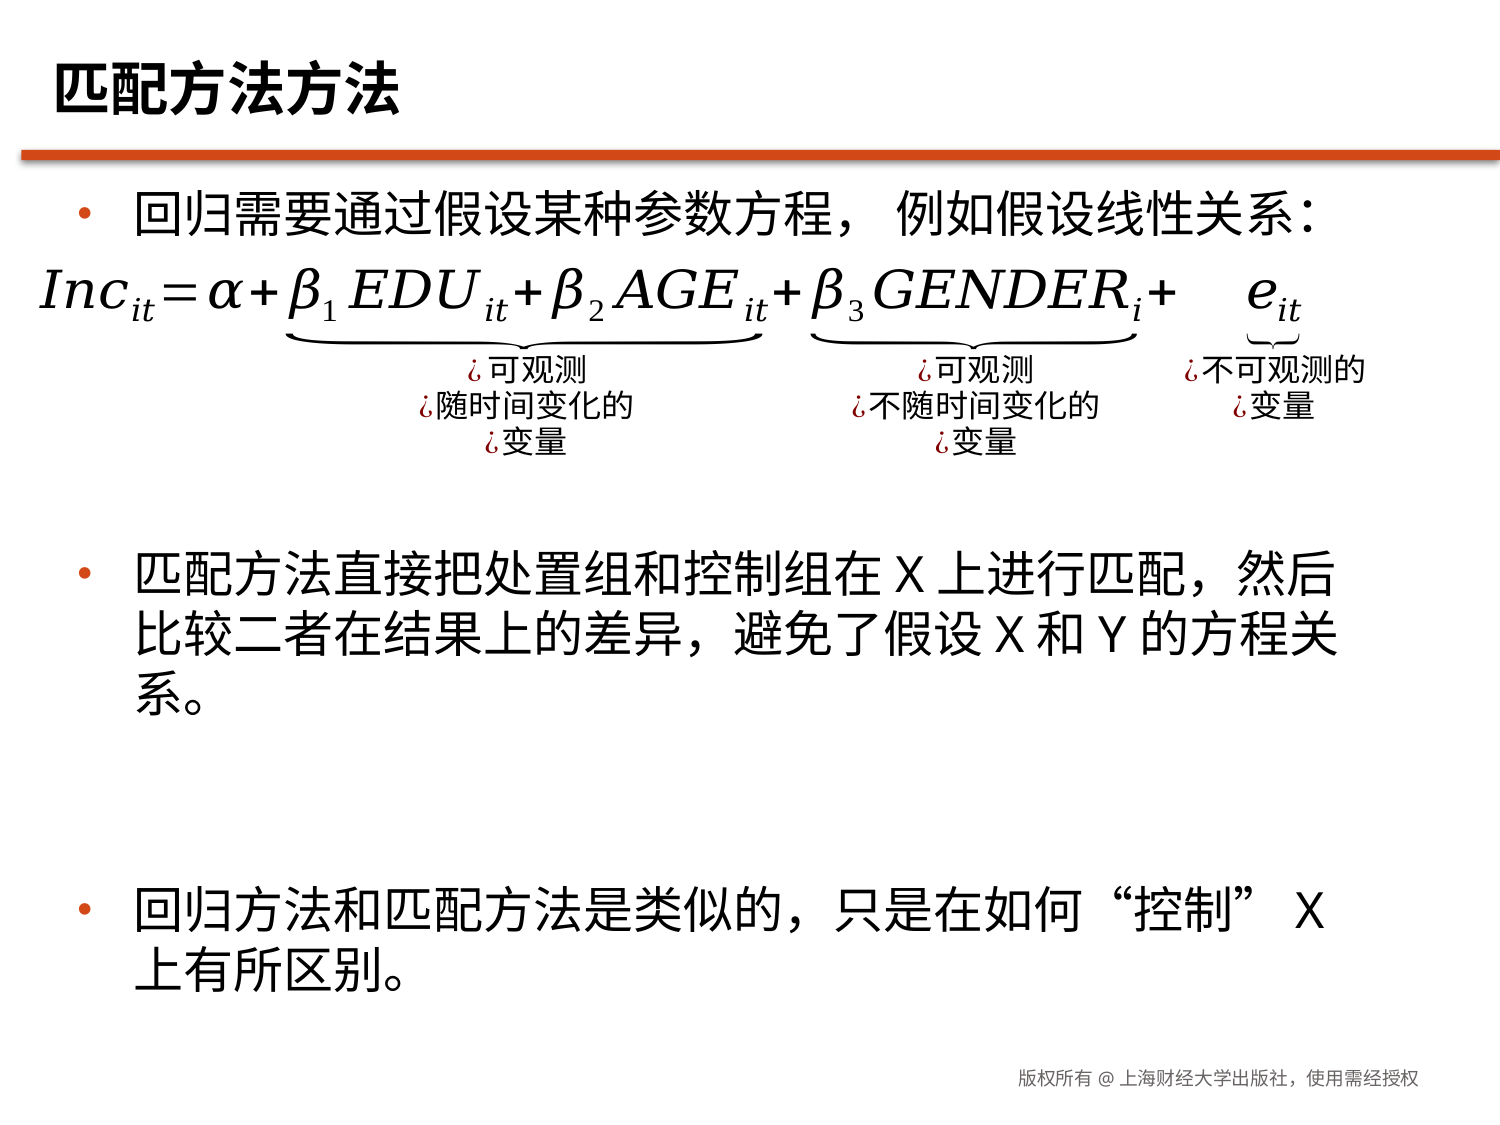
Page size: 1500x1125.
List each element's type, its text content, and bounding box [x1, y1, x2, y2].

footer 版权所有@上海财经大学出版社，使用需经授权 [975, 1046, 1463, 1109]
title 匹配方法方法 [37, 50, 1369, 138]
list 回归需要通过假设某种参数方程， 例如假设线性关系： 匹配方法直接把处置组和控制组在X上进行匹配，然后比较二者在结果上的差异，避免了假设X和Y的方程关系。 回归方法和匹配方法是类似的，只是在如何“控制”X上有所区别。 [62, 174, 1400, 1032]
